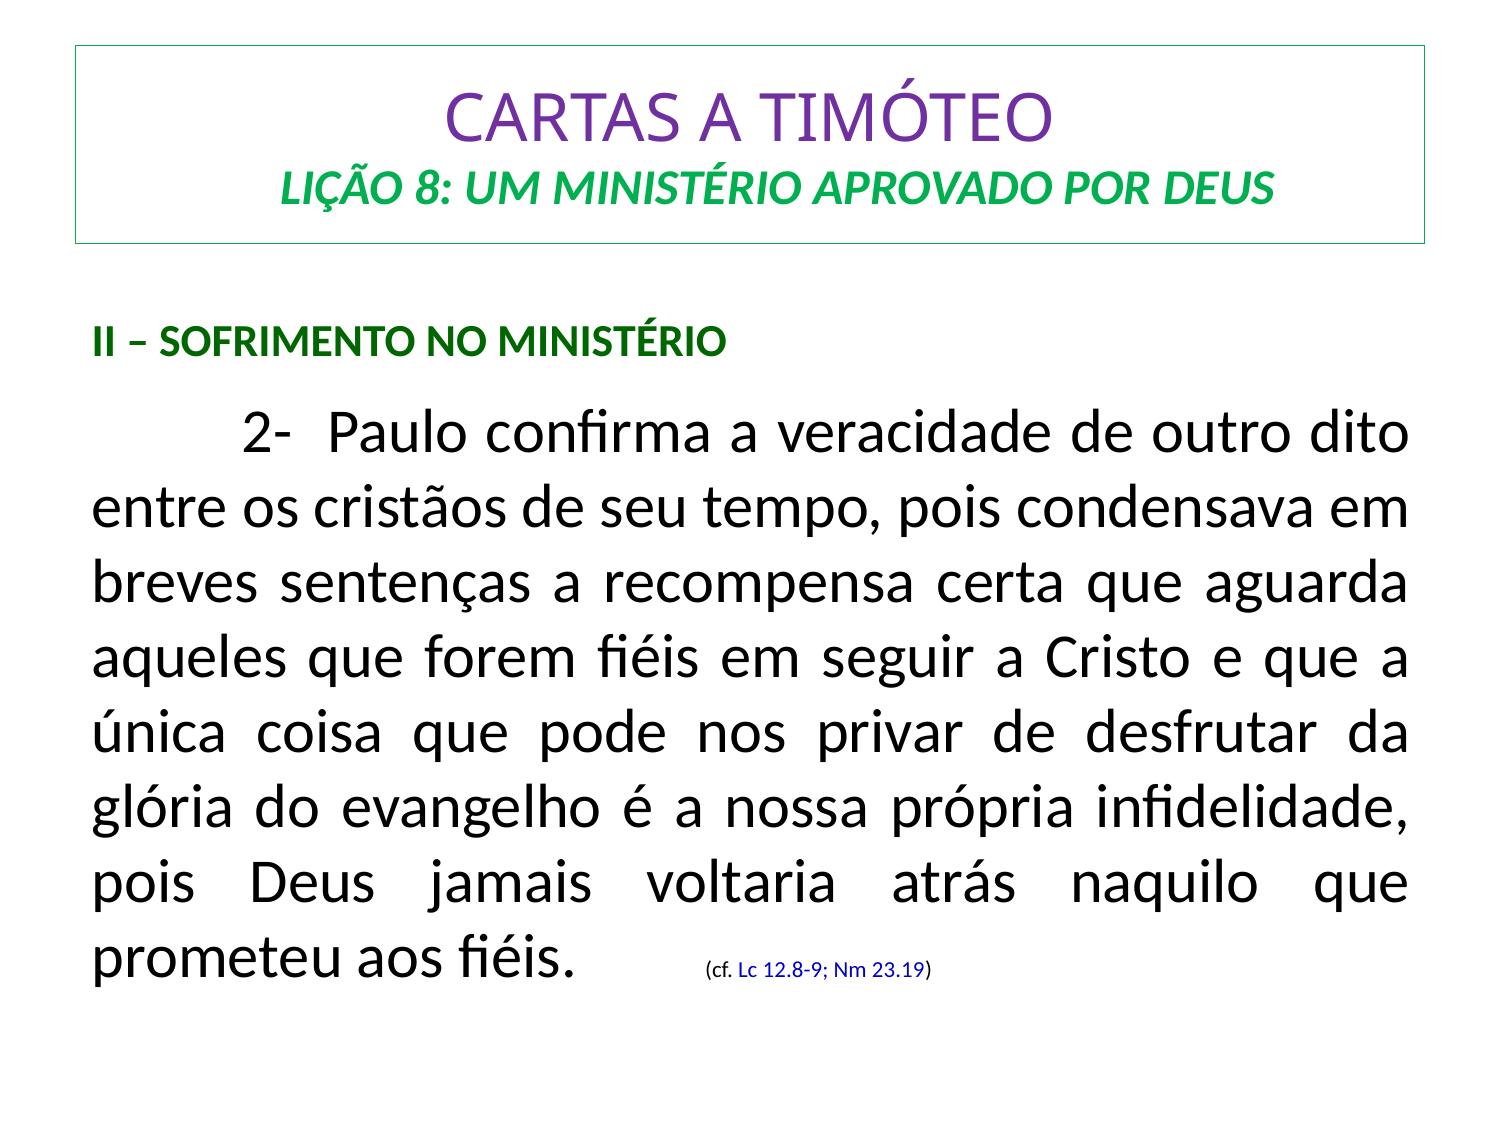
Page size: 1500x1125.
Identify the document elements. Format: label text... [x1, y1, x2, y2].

list II – SOFRIMENTO NO MINISTÉRIO 2- Paulo confirma a veracidade de outro dito entre os cristãos de seu tempo, pois condensava em breves sentenças a recompensa certa que aguarda aqueles que forem fiéis em seguir a Cristo e que a única coisa que pode nos privar de desfrutar da glória do evangelho é a nossa própria infidelidade, pois Deus jamais voltaria atrás naquilo que prometeu aos fiéis. (cf. Lc 12.8-9; Nm 23.19) [76, 302, 1427, 1029]
title CARTAS A TIMÓTEO LIÇÃO 8: UM MINISTÉRIO APROVADO POR DEUS [75, 45, 1425, 244]
